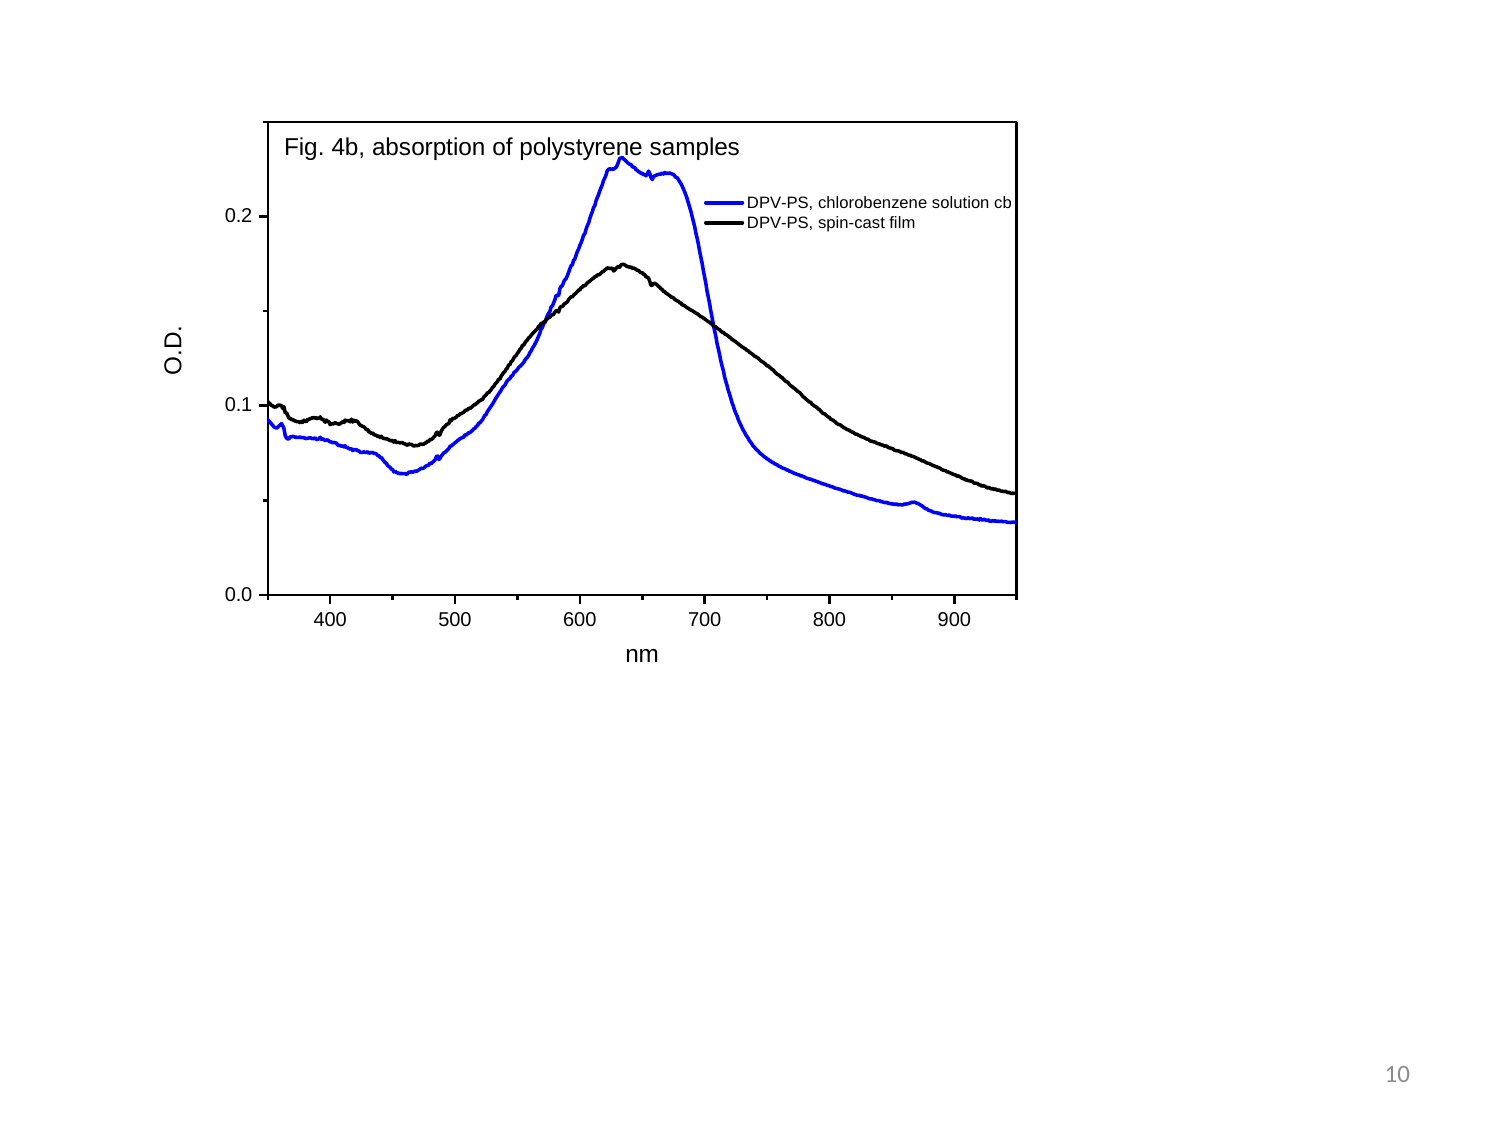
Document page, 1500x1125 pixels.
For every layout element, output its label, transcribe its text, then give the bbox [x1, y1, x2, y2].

slide_number 10 [1074, 1063, 1425, 1103]
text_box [0, 0, 1500, 1054]
